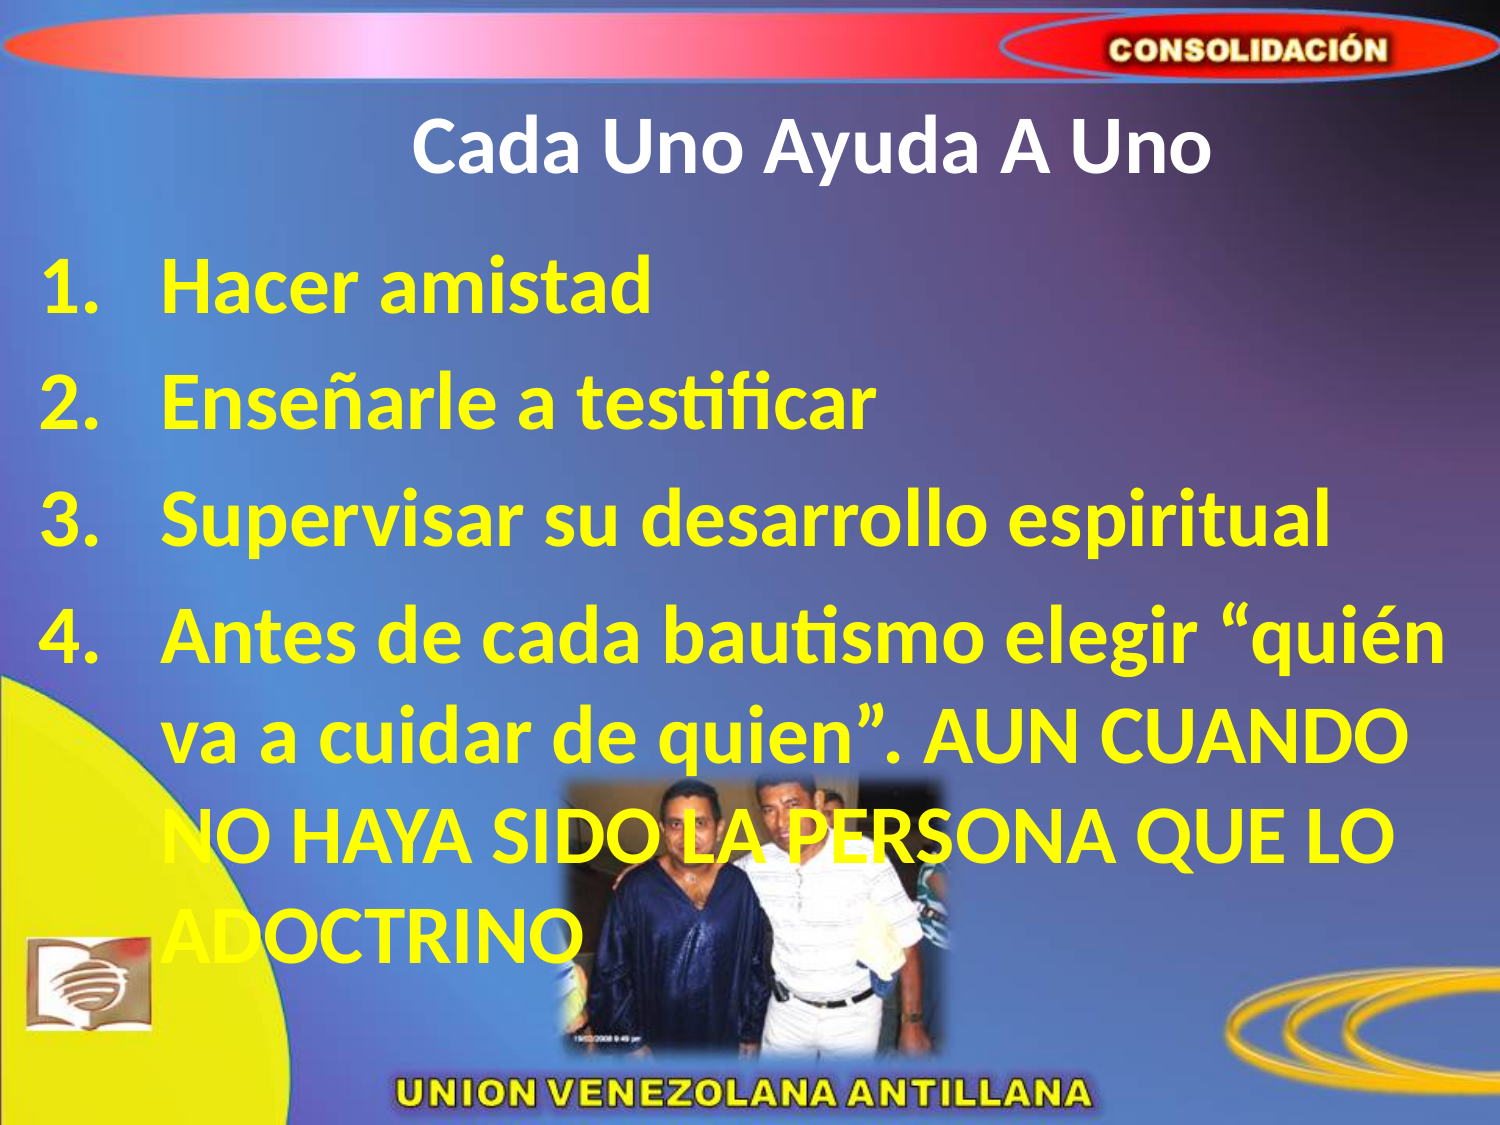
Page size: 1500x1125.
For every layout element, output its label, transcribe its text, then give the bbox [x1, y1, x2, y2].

picture [0, 0, 1500, 1125]
title Cada Uno Ayuda A Uno [0, 46, 1489, 235]
list Hacer amistad Enseñarle a testificar Supervisar su desarrollo espiritual Antes de cada bautismo elegir “quién va a cuidar de quien”. AUN CUANDO NO HAYA SIDO LA PERSONA QUE LO ADOCTRINO [23, 235, 1465, 966]
